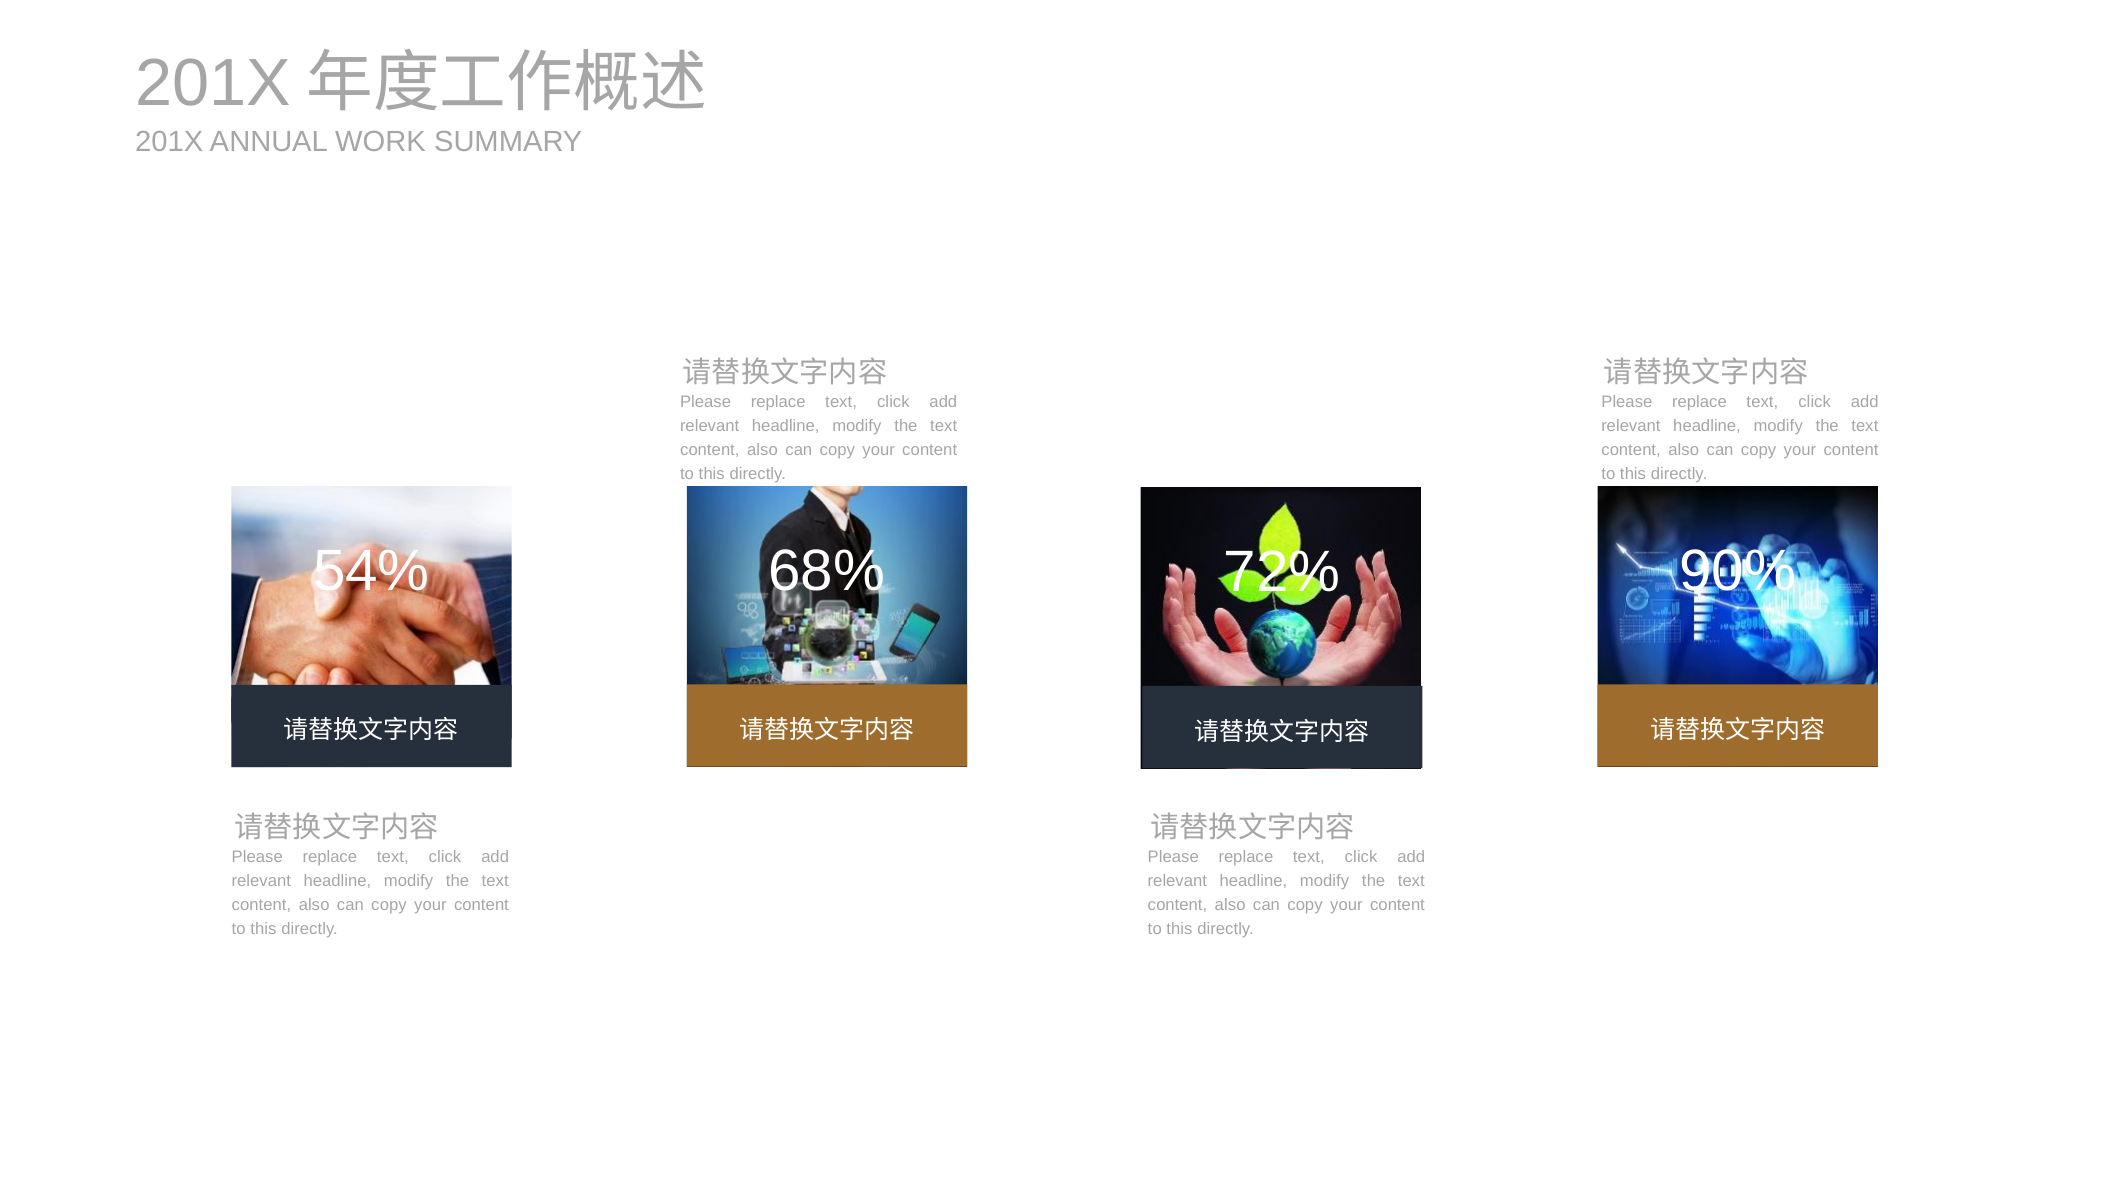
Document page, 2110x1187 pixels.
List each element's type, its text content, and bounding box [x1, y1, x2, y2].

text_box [1140, 487, 1423, 769]
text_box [1597, 486, 1878, 767]
text_box Please replace text, click add relevant headline, modify the text content, also can copy your content to this directly. [665, 379, 973, 491]
text_box 请替换文字内容 [1135, 793, 1371, 851]
text_box Please replace text, click add relevant headline, modify the text content, also can copy your content to this directly. [1132, 834, 1441, 946]
text_box 201X年度工作概述 [135, 38, 783, 119]
text_box Please replace text, click add relevant headline, modify the text content, also can copy your content to this directly. [1586, 379, 1894, 491]
text_box 请替换文字内容 [1589, 338, 1824, 396]
text_box 请替换文字内容 [667, 338, 903, 396]
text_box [686, 486, 968, 767]
text_box 请替换文字内容 [219, 793, 454, 851]
text_box Please replace text, click add relevant headline, modify the text content, also can copy your content to this directly. [216, 834, 524, 946]
text_box 201X ANNUAL WORK SUMMARY [135, 122, 596, 158]
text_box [231, 486, 512, 768]
